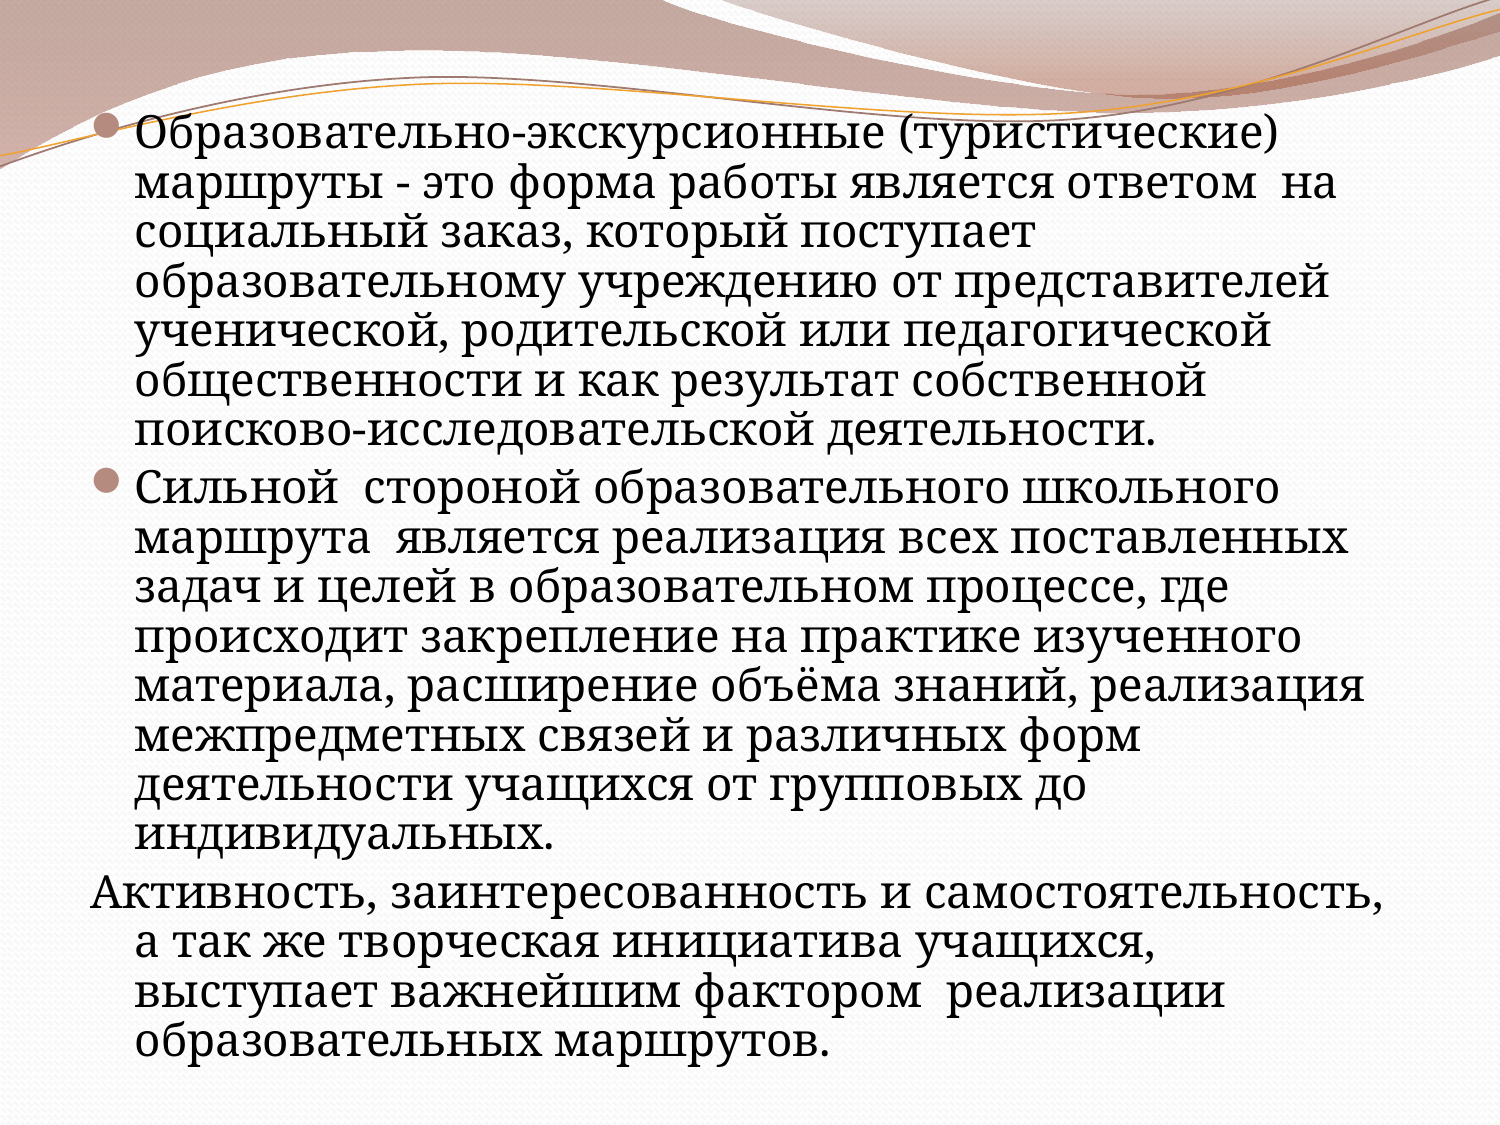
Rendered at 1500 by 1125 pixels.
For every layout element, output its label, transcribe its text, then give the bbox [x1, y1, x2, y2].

list Образовательно-экскурсионные (туристические) маршруты - это форма работы является ответом на социальный заказ, который поступает образовательному учреждению от представителей ученической, родительской или педагогической общественности и как результат собственной поисково-исследовательской деятельности. Сильной стороной образовательного школьного маршрута является реализация всех поставленных задач и целей в образовательном процессе, где происходит закрепление на практике изученного материала, расширение объёма знаний, реализация межпредметных связей и различных форм деятельности учащихся от групповых до индивидуальных. Активность, заинтересованность и самостоятельность, а так же творческая инициатива учащихся, выступает важнейшим фактором реализации образовательных маршрутов. [74, 101, 1426, 1038]
